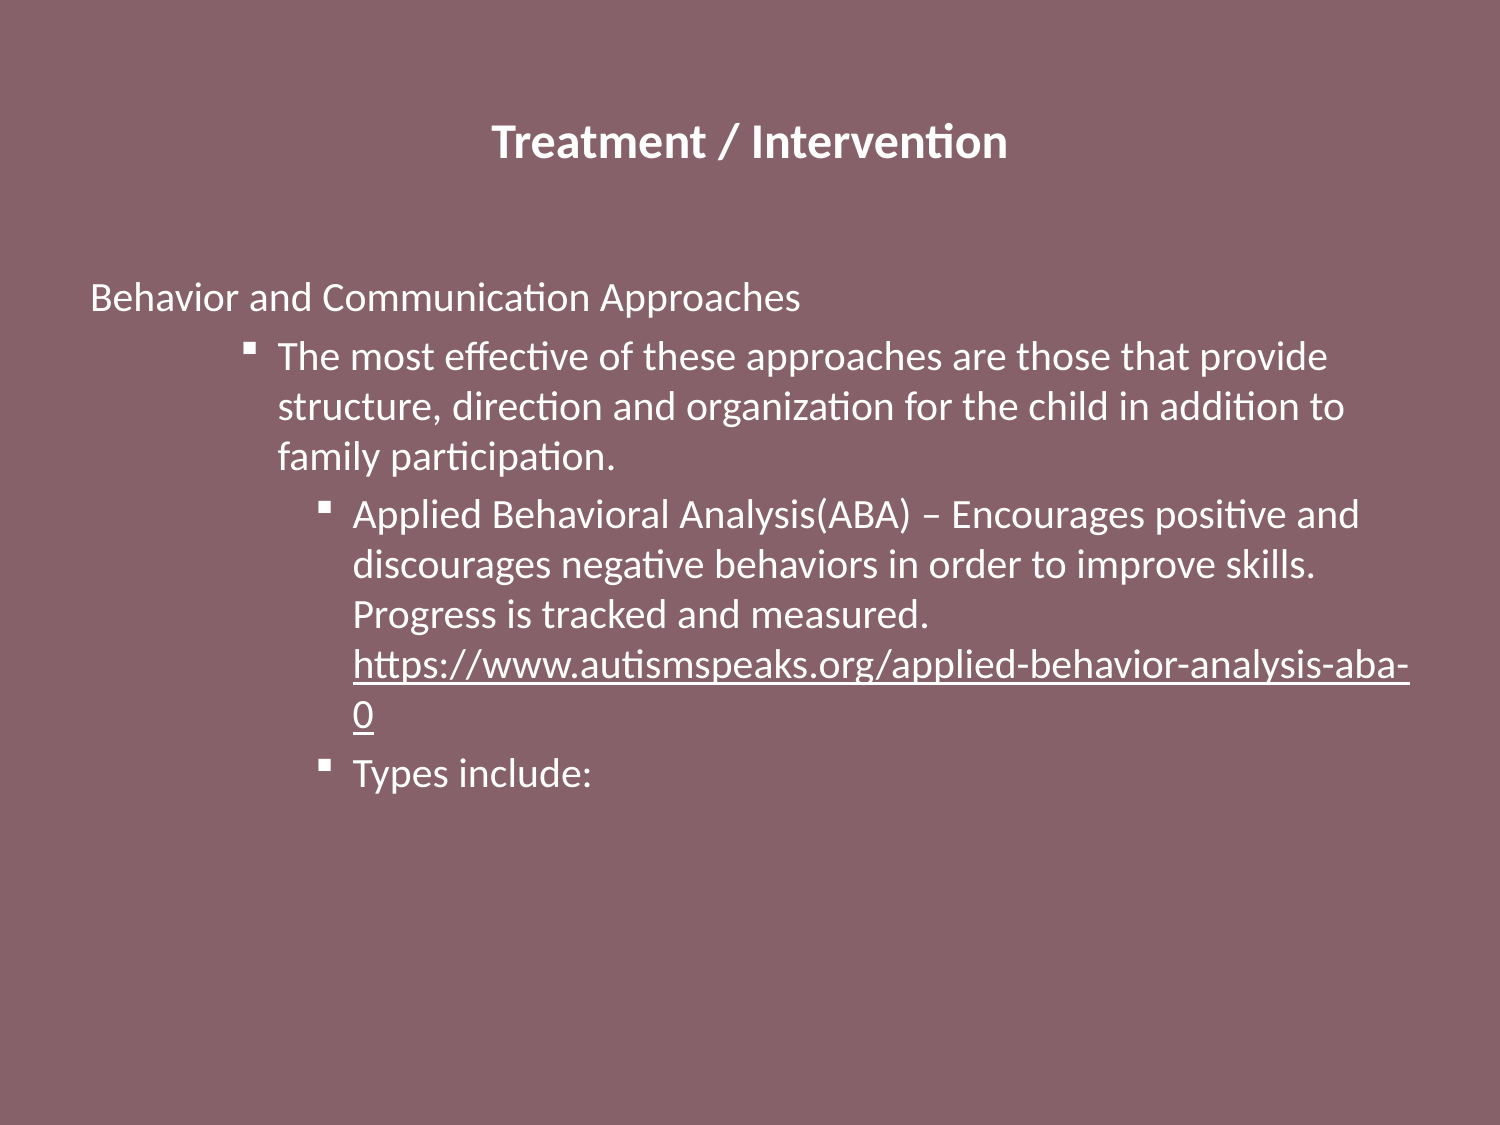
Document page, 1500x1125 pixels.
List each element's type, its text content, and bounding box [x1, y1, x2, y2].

title Treatment / Intervention [75, 45, 1425, 233]
list Behavior and Communication Approaches The most effective of these approaches are those that provide structure, direction and organization for the child in addition to family participation. Applied Behavioral Analysis(ABA) – Encourages positive and discourages negative behaviors in order to improve skills. Progress is tracked and measured. https://www.autismspeaks.org/applied-behavior-analysis-aba-0 Types include: [75, 262, 1425, 1063]
